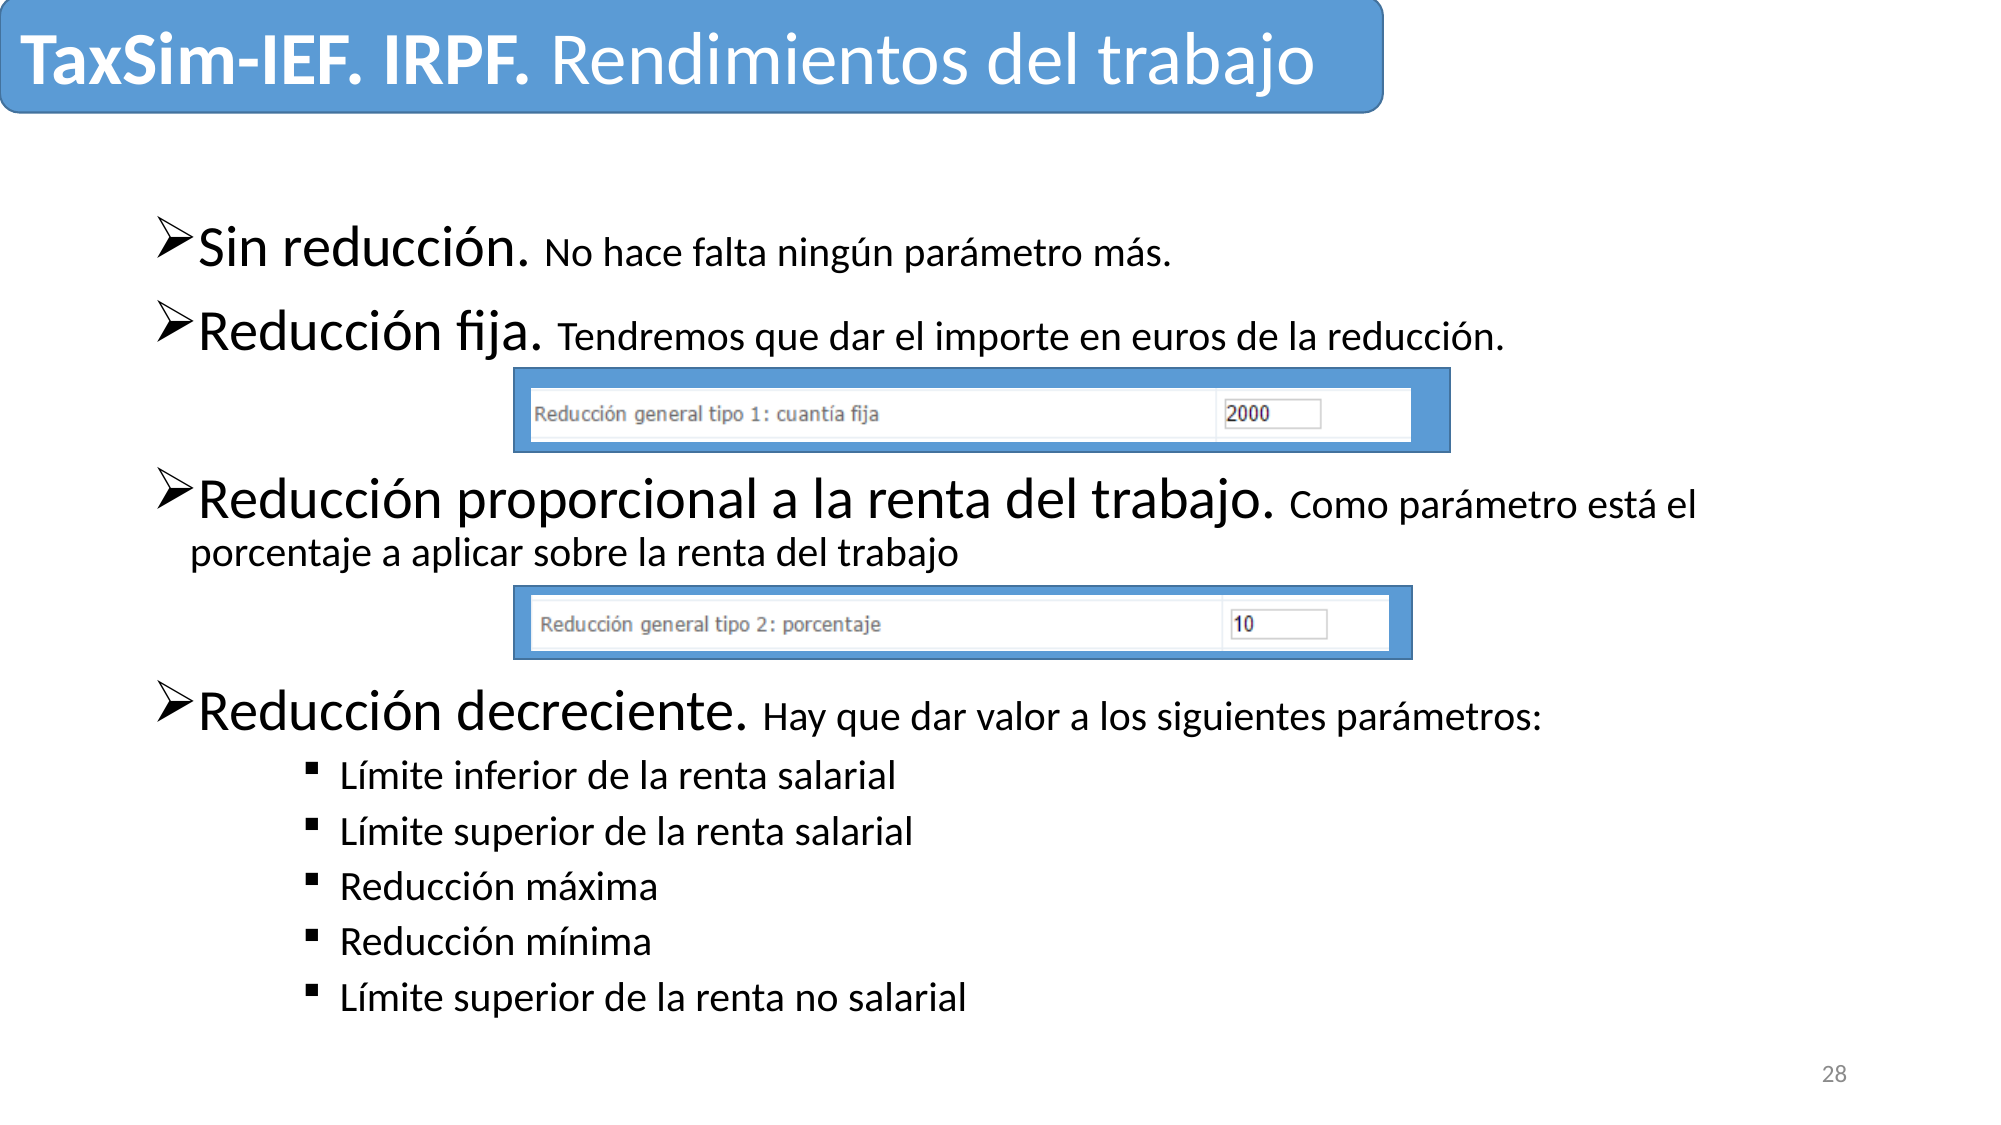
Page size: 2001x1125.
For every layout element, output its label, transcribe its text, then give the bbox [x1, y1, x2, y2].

slide_number 28 [1412, 1043, 1863, 1103]
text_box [513, 367, 1450, 452]
text_box TaxSim-IEF. IRPF. Rendimientos del trabajo [0, 0, 1384, 114]
list Sin reducción. No hace falta ningún parámetro más. Reducción fija. Tendremos que dar el importe en euros de la reducción. Reducción proporcional a la renta del trabajo. Como parámetro está el porcentaje a aplicar sobre la renta del trabajo Reducción decreciente. Hay que dar valor a los siguientes parámetros: Límite inferior de la renta salarial Límite superior de la renta salarial Reducción máxima Reducción mínima Límite superior de la renta no salarial [137, 208, 1863, 1043]
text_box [513, 585, 1413, 659]
